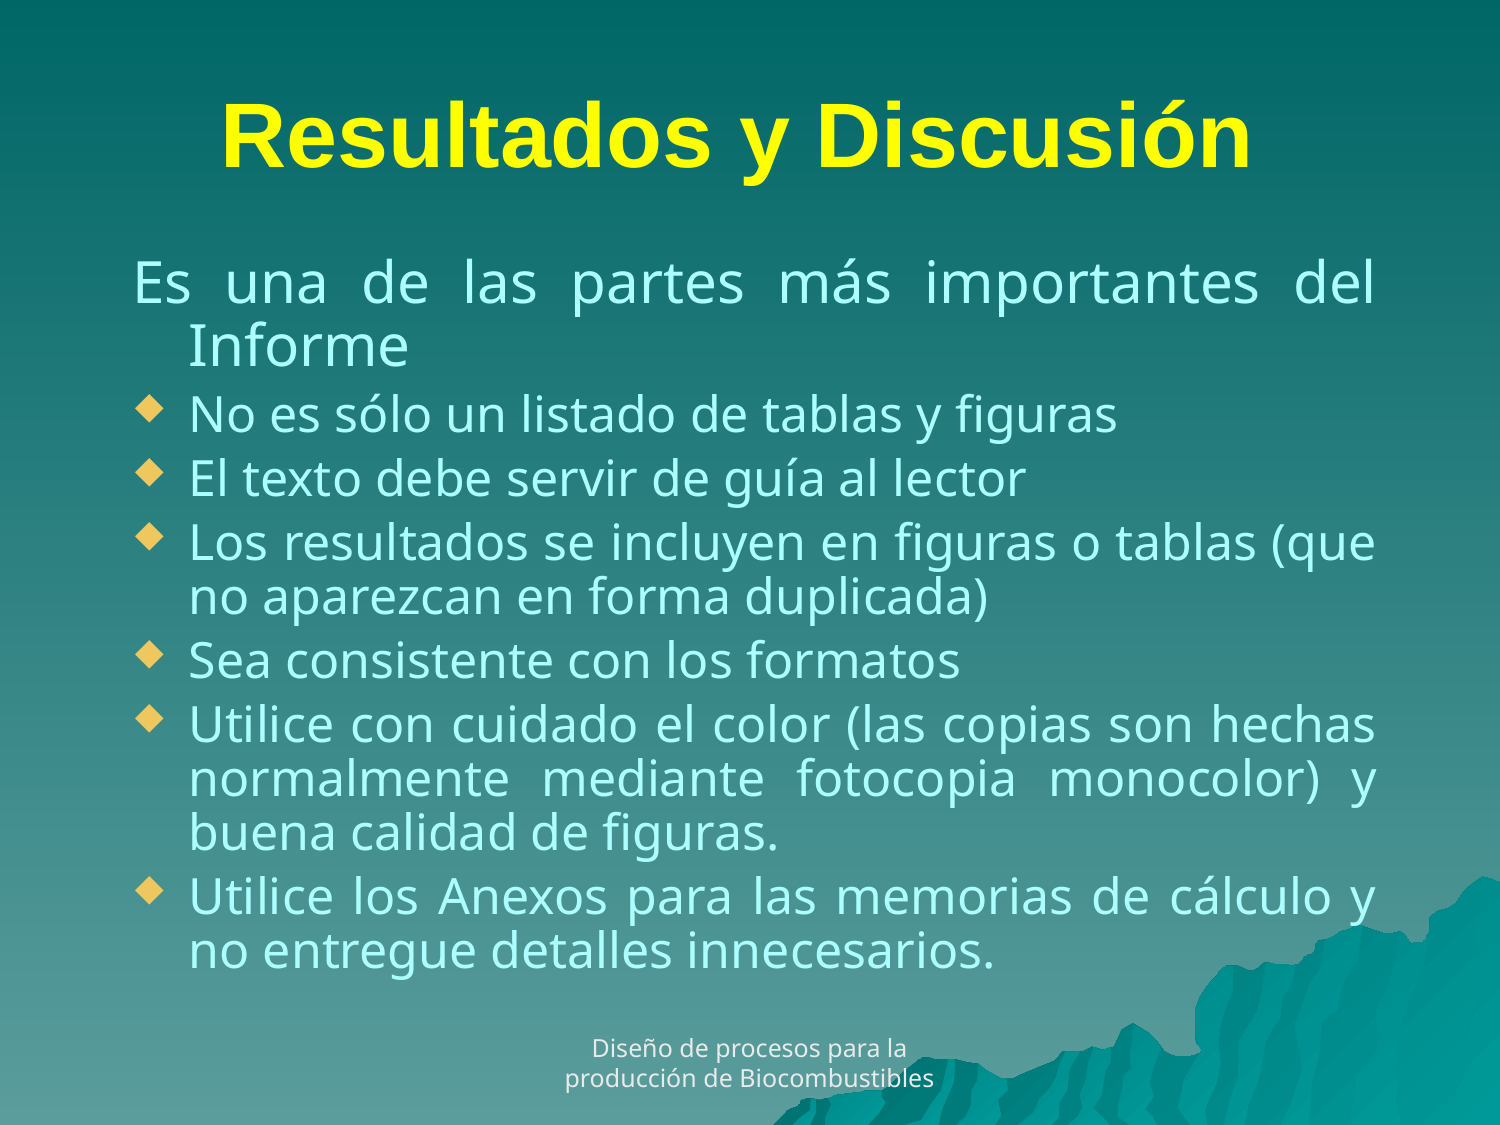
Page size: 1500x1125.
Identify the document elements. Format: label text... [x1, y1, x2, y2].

footer Diseño de procesos para la producción de Biocombustibles [512, 1024, 988, 1101]
title Resultados y Discusión [99, 37, 1376, 226]
list Es una de las partes más importantes del Informe No es sólo un listado de tablas y figuras El texto debe servir de guía al lector Los resultados se incluyen en figuras o tablas (que no aparezcan en forma duplicada) Sea consistente con los formatos Utilice con cuidado el color (las copias son hechas normalmente mediante fotocopia monocolor) y buena calidad de figuras. Utilice los Anexos para las memorias de cálculo y no entregue detalles innecesarios. [116, 245, 1393, 922]
